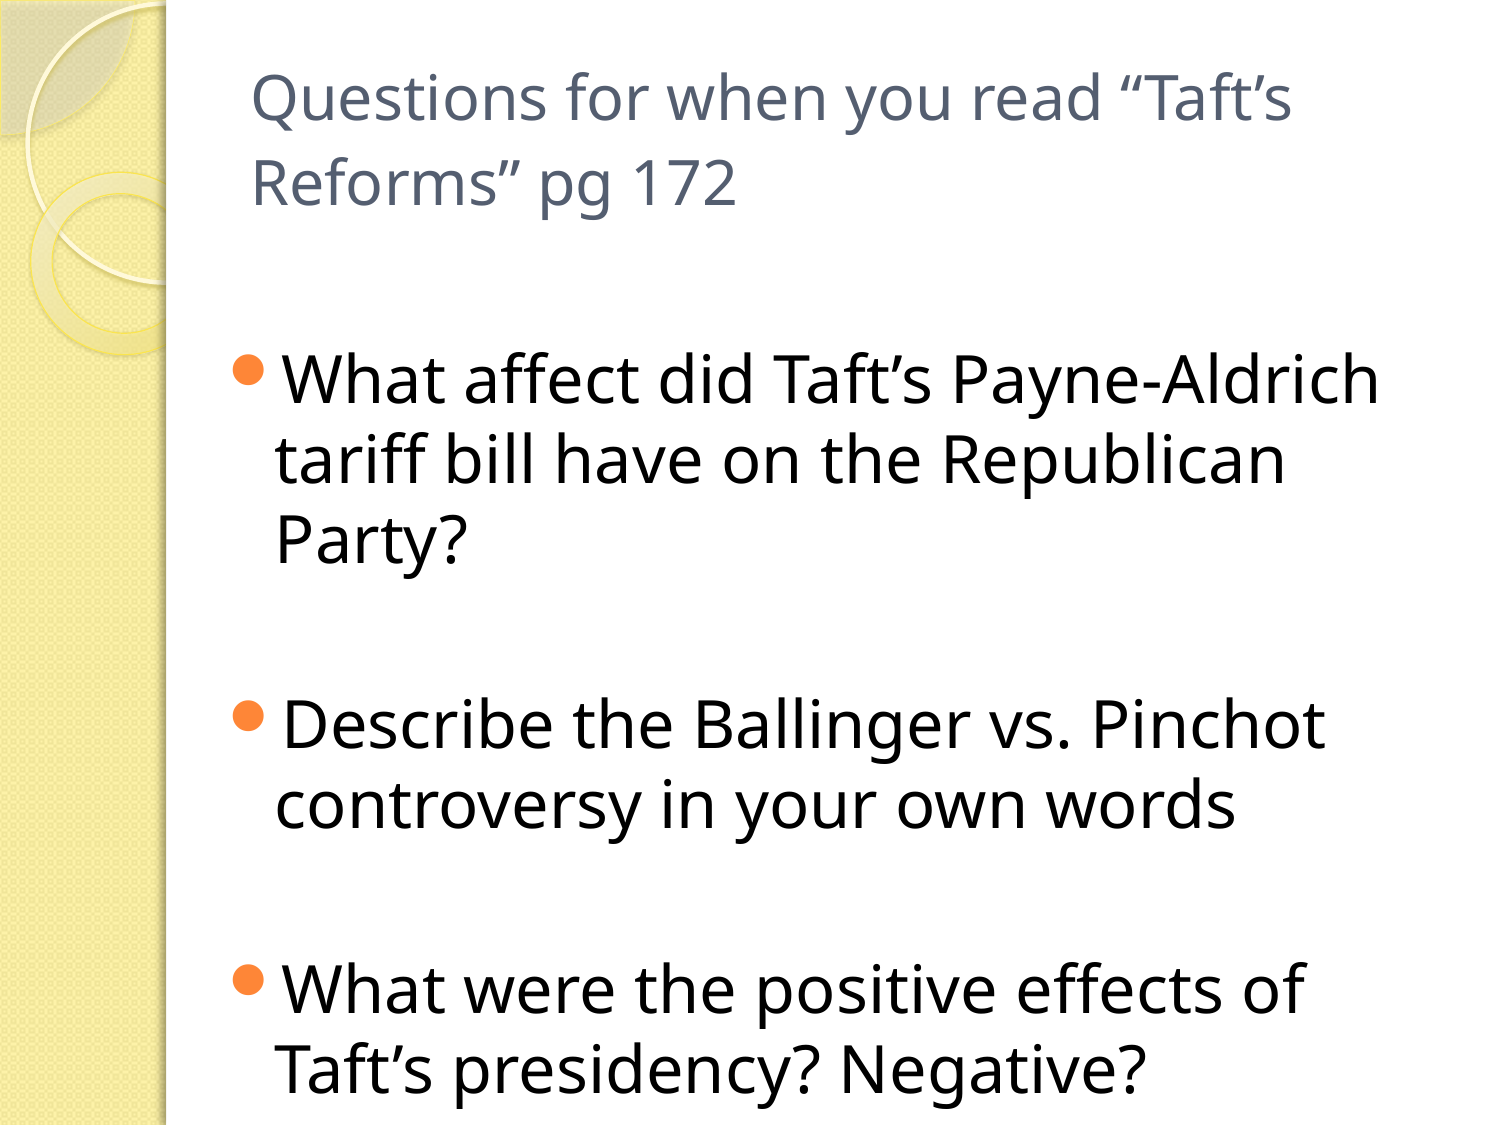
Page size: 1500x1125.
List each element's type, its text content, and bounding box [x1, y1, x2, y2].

list What affect did Taft’s Payne-Aldrich tariff bill have on the Republican Party? Describe the Ballinger vs. Pinchot controversy in your own words What were the positive effects of Taft’s presidency? Negative? [200, 237, 1466, 1125]
title Questions for when you read “Taft’s Reforms” pg 172 [235, 45, 1466, 233]
